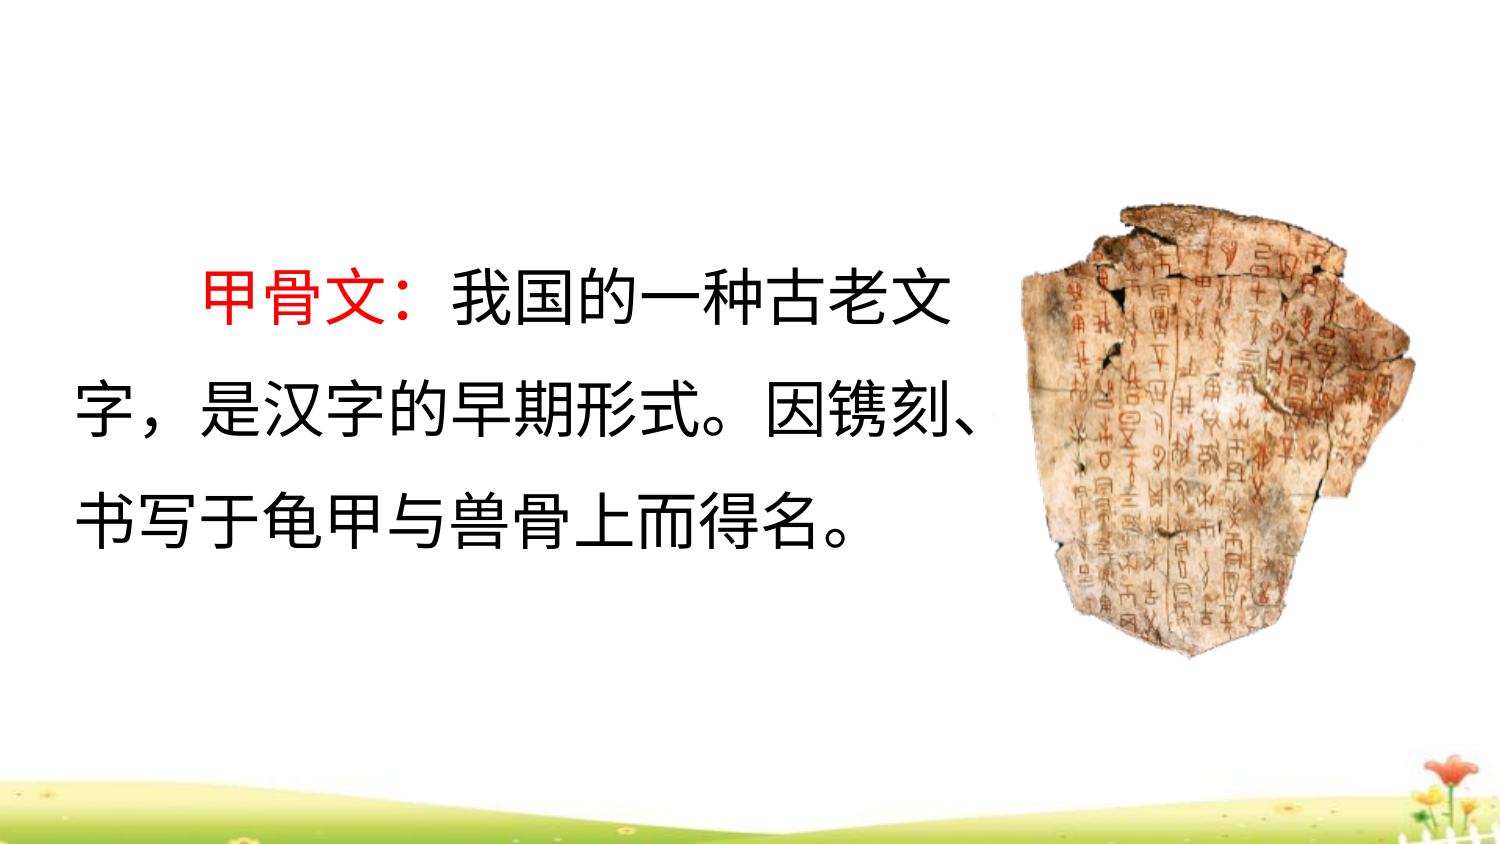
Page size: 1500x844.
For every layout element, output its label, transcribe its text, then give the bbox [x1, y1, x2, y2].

text_box 甲骨文：我国的一种古老文字，是汉字的早期形式。因镌刻、书写于龟甲与兽骨上而得名。 [62, 214, 965, 563]
picture [0, 0, 1500, 844]
